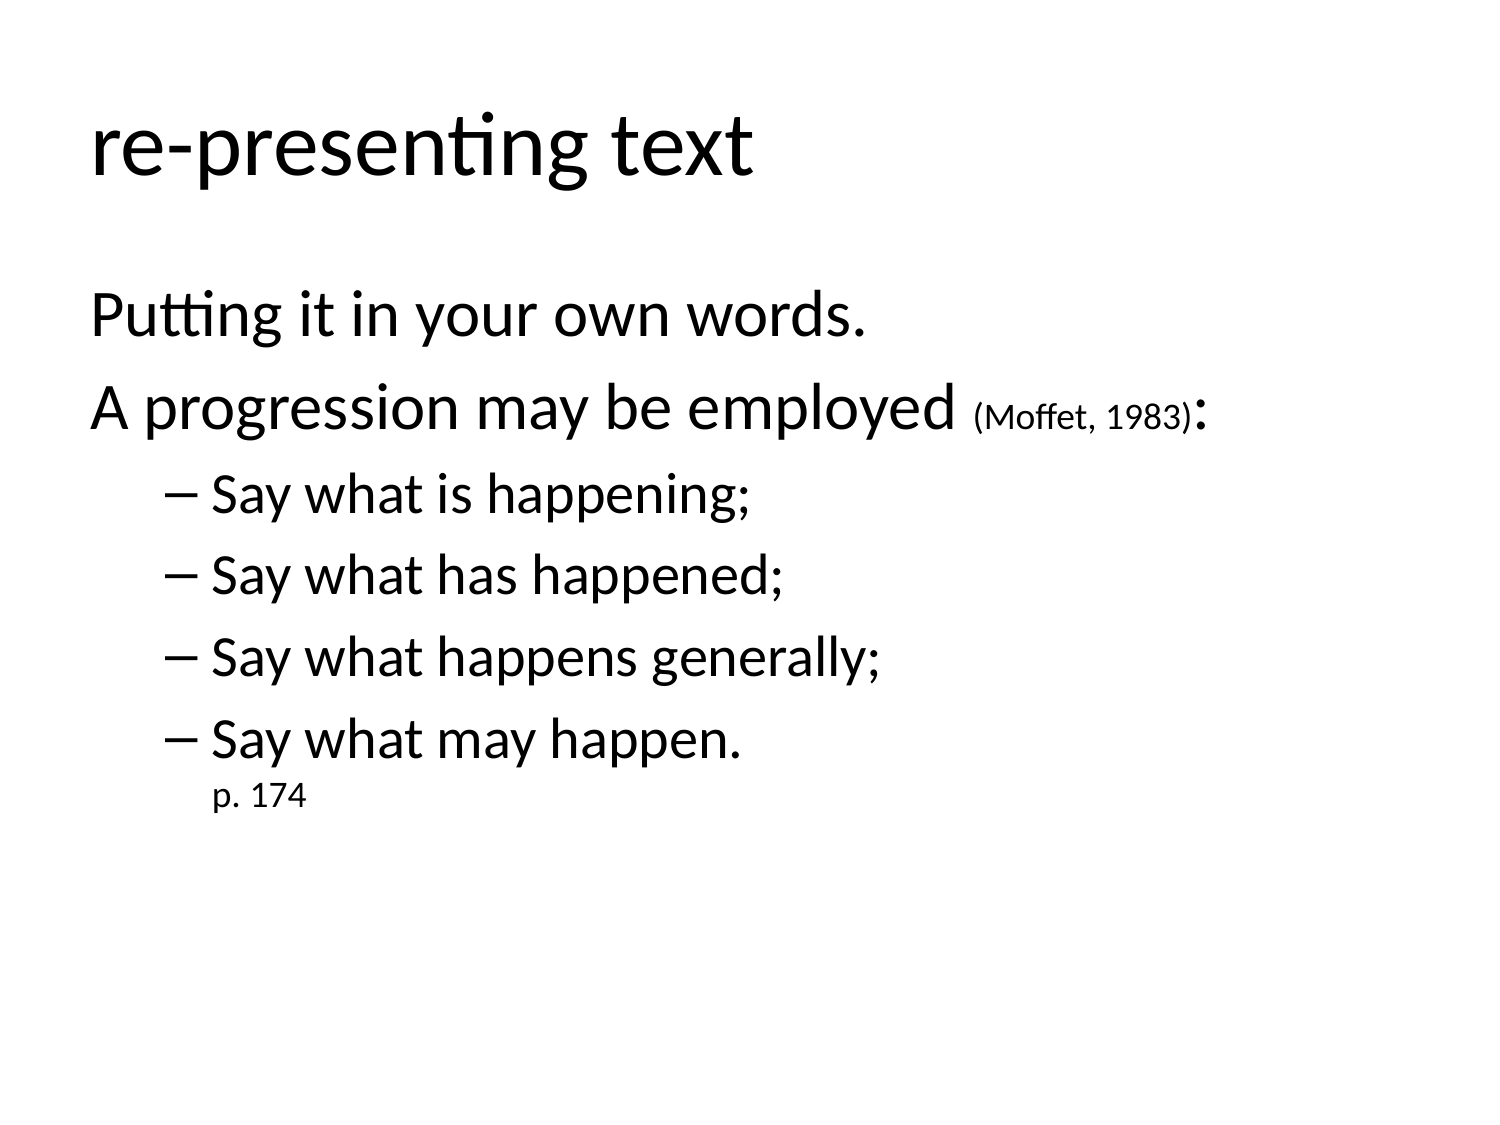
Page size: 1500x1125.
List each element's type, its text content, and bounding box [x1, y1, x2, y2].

title re-presenting text [75, 45, 1425, 233]
list Putting it in your own words. A progression may be employed (Moffet, 1983): Say what is happening; Say what has happened; Say what happens generally; Say what may happen. p. 174 [75, 262, 1425, 1005]
